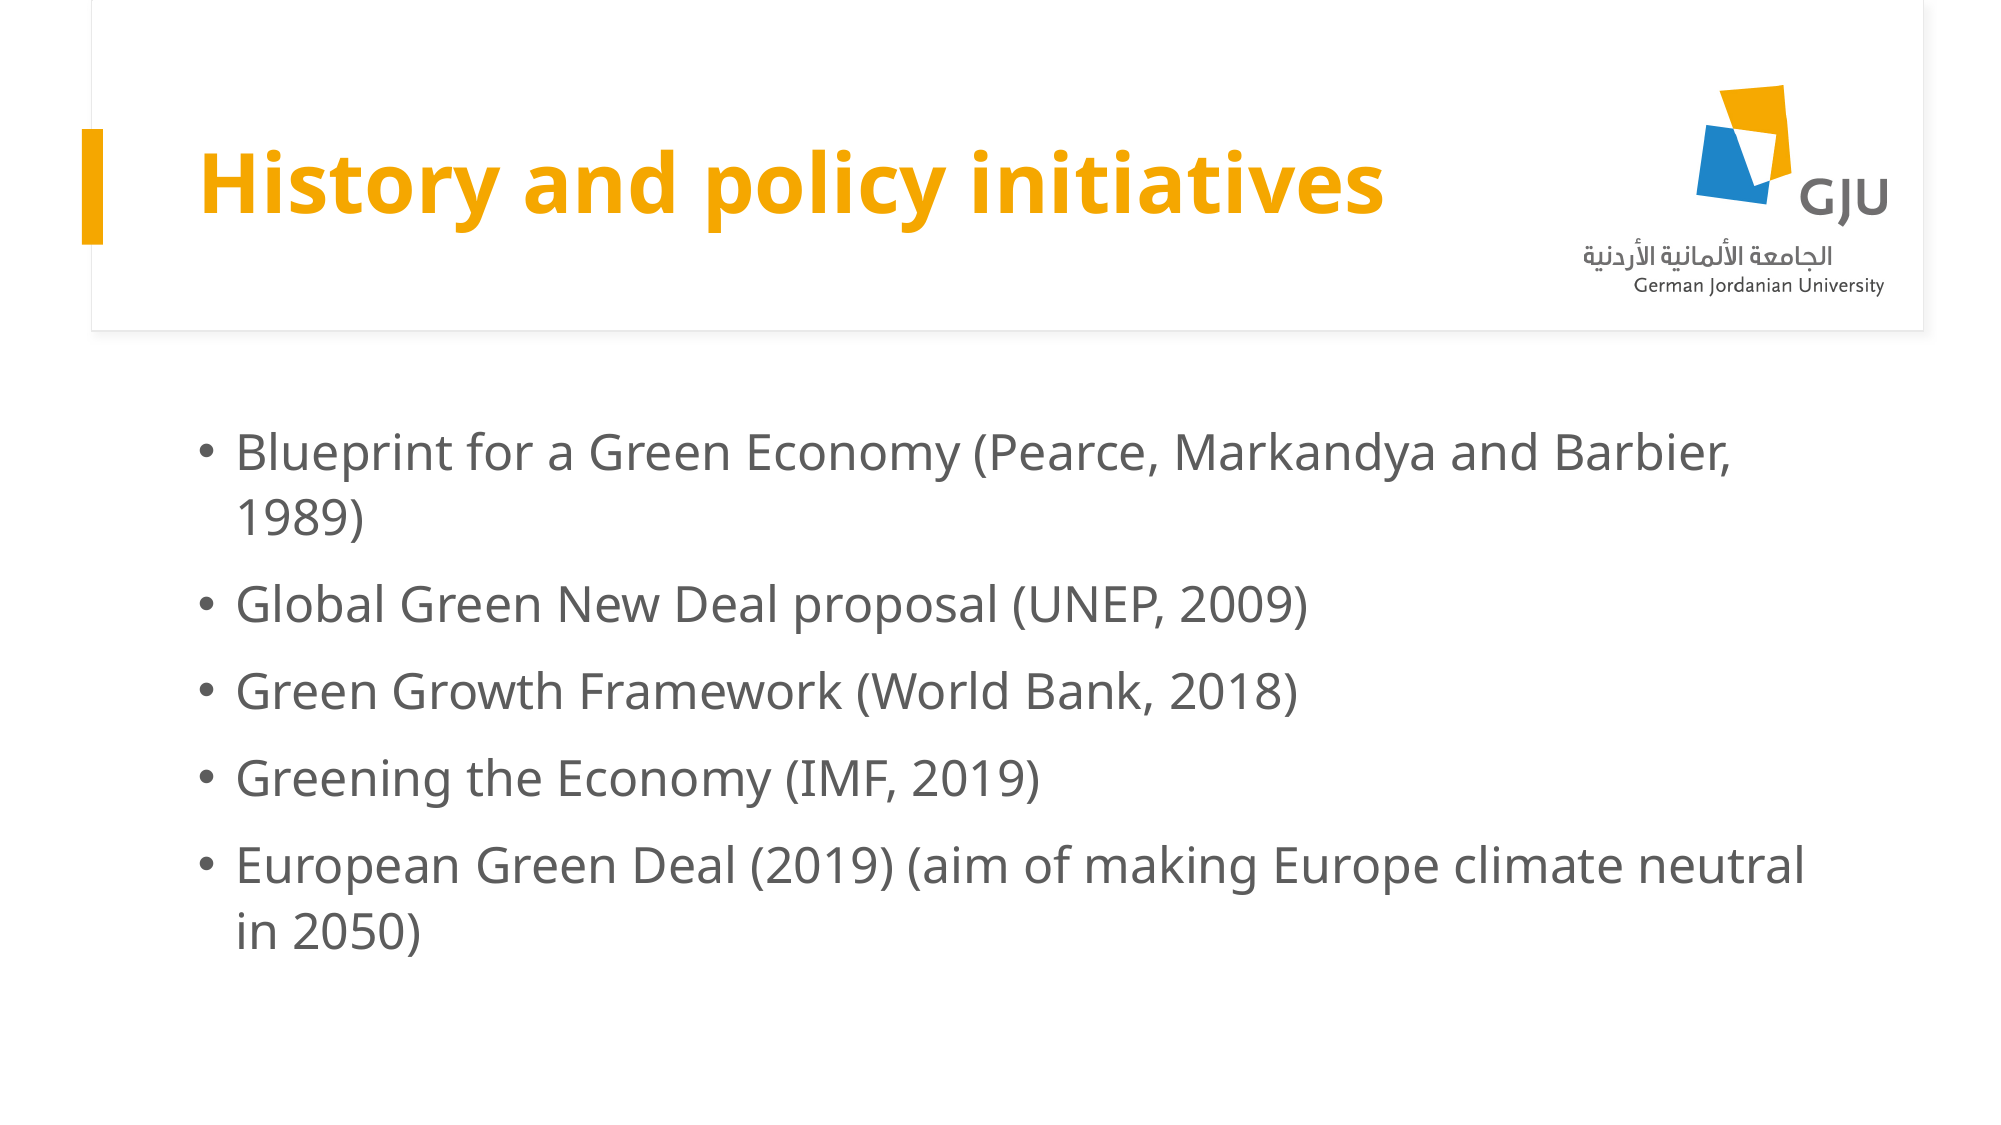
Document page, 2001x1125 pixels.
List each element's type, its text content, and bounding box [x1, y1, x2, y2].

title History and policy initiatives [183, 90, 1851, 284]
picture [1584, 85, 1887, 297]
list Blueprint for a Green Economy (Pearce, Markandya and Barbier, 1989) Global Green New Deal proposal (UNEP, 2009) Green Growth Framework (World Bank, 2018) Greening the Economy (IMF, 2019) European Green Deal (2019) (aim of making Europe climate neutral in 2050) [183, 406, 1851, 1013]
